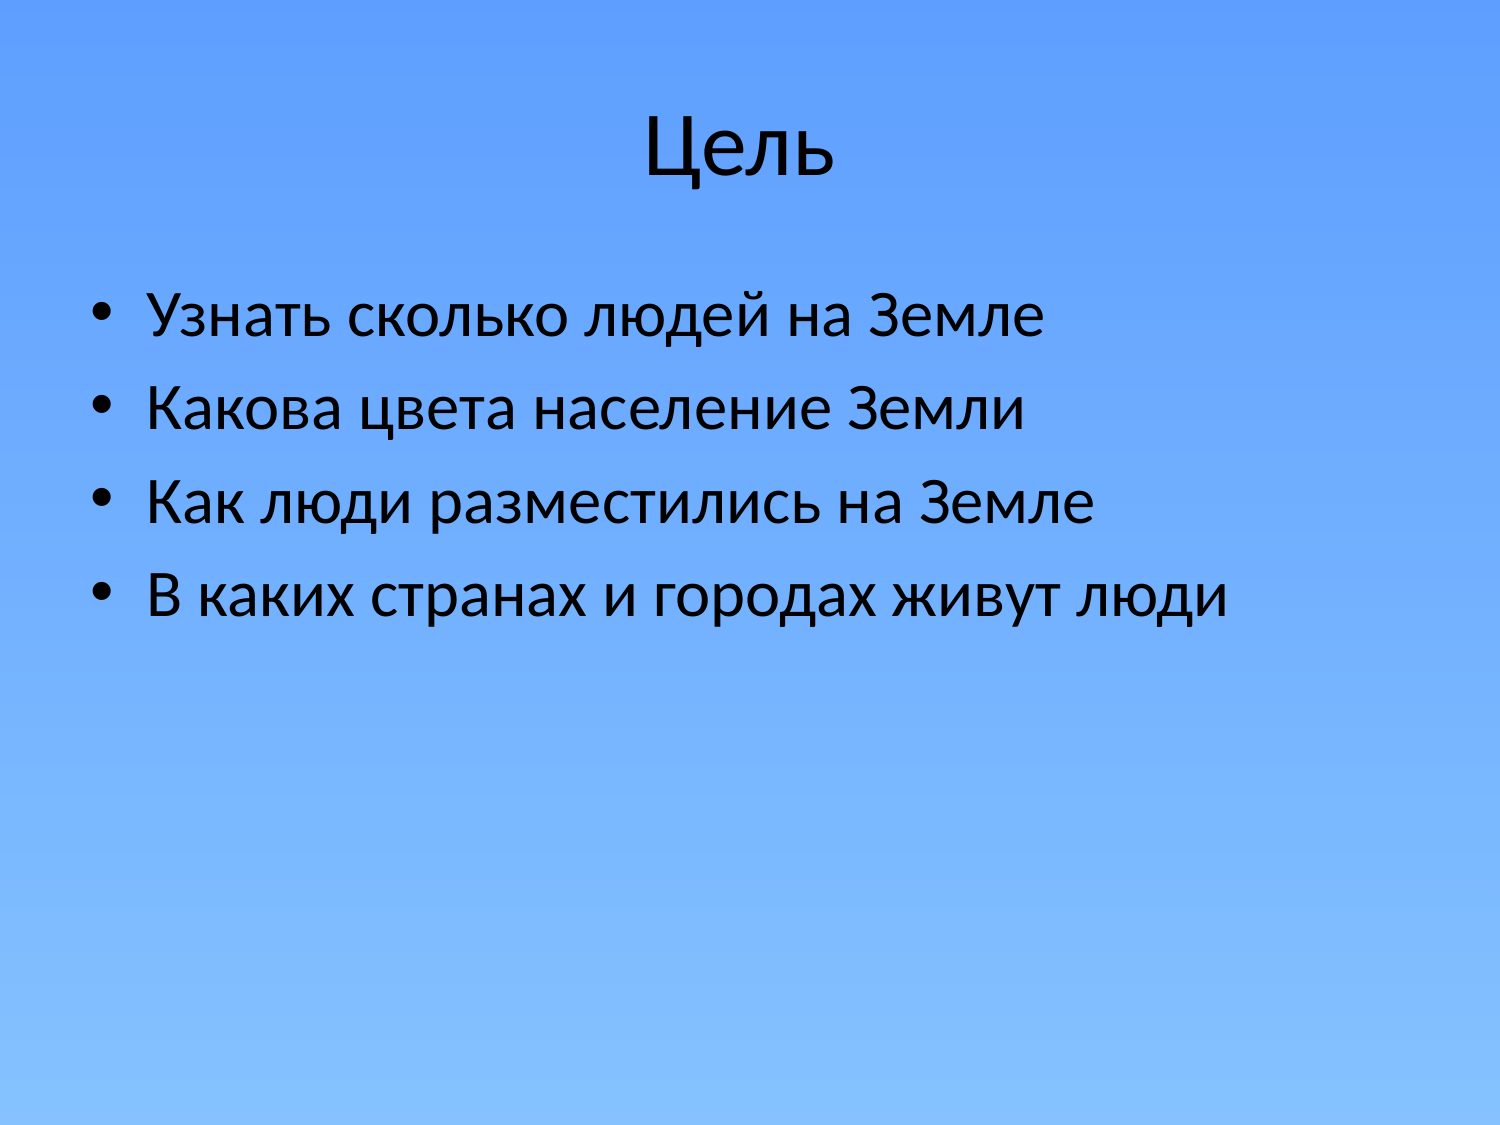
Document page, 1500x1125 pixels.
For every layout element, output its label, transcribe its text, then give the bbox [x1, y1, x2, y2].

title Цель [75, 45, 1425, 233]
list Узнать сколько людей на Земле Какова цвета население Земли Как люди разместились на Земле В каких странах и городах живут люди [75, 262, 1425, 1005]
